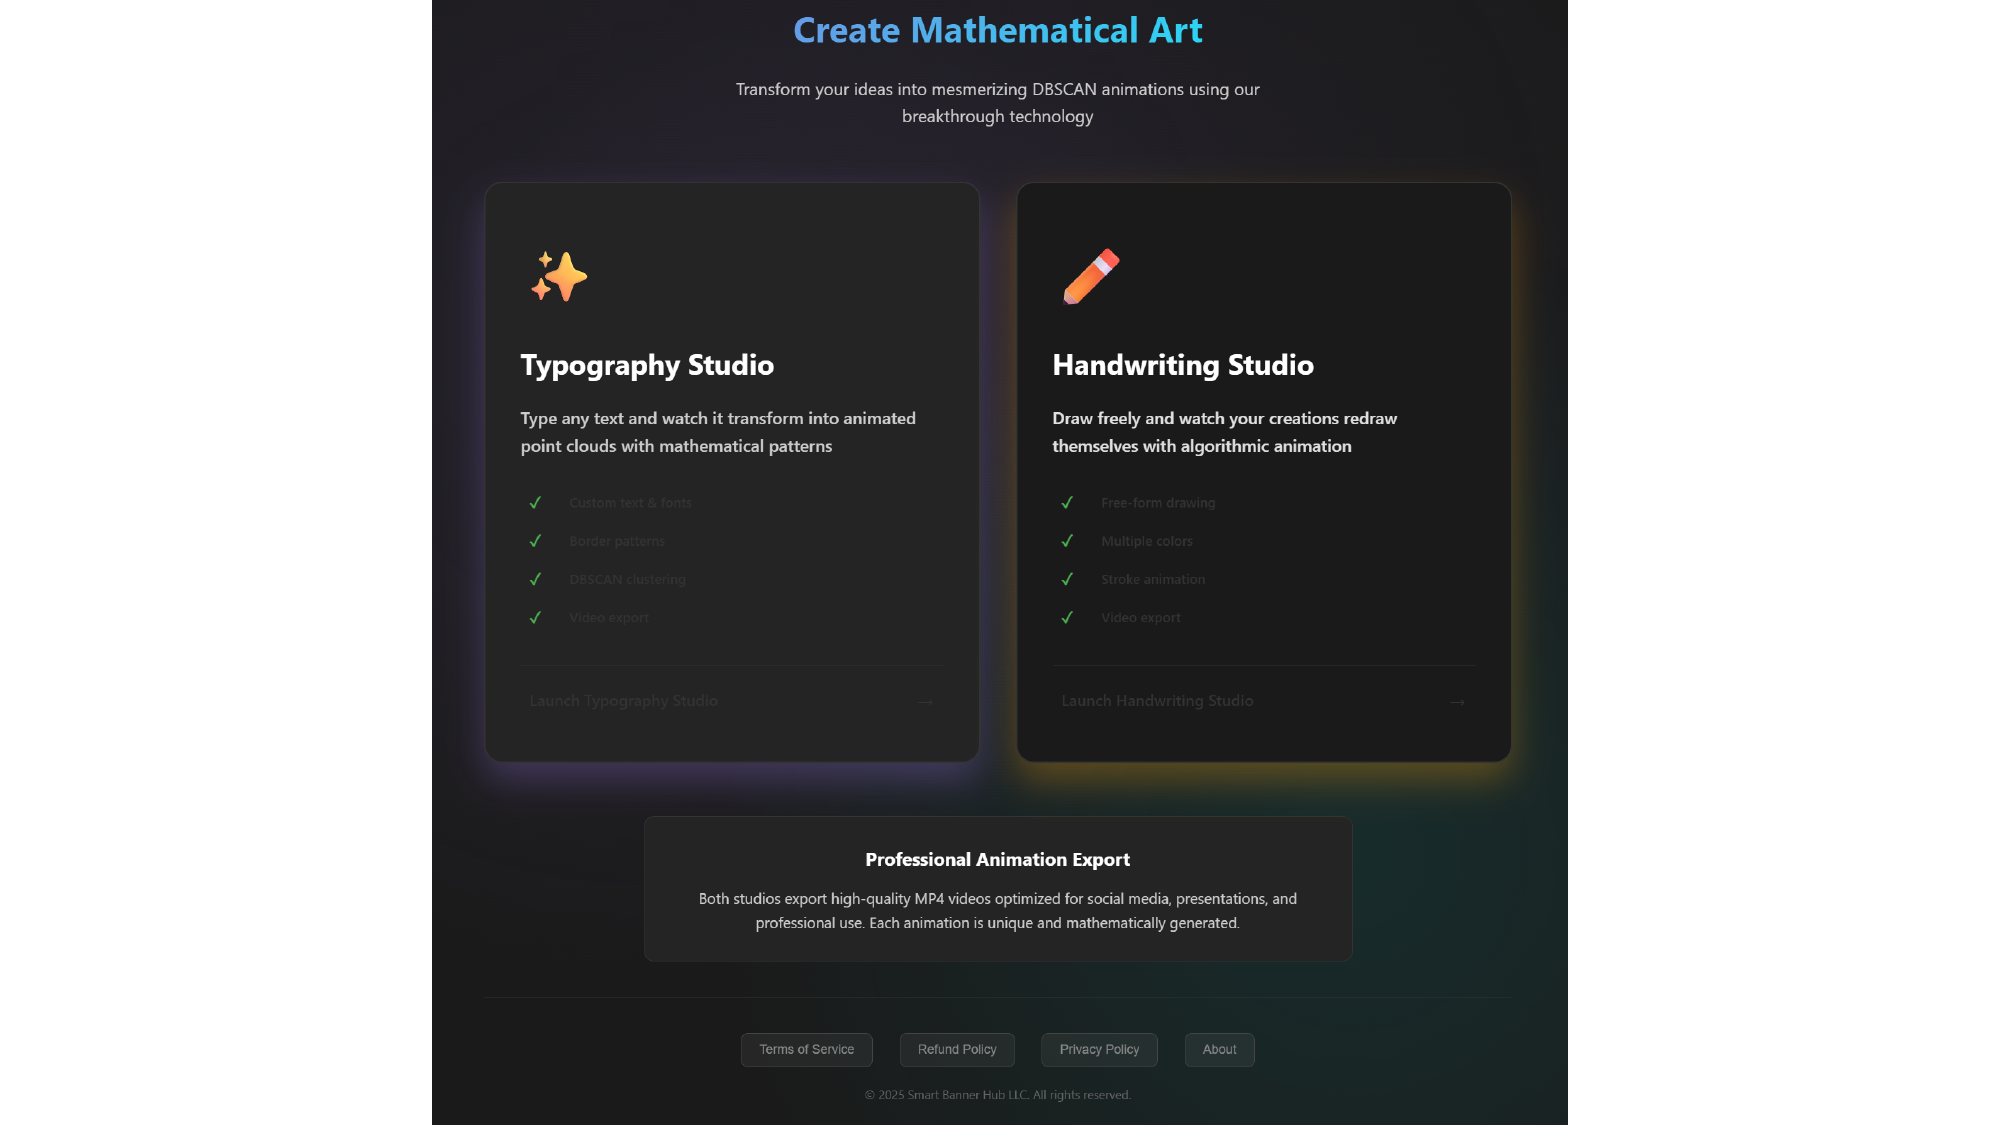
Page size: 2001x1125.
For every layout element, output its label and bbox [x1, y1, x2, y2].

picture [431, 0, 1569, 1125]
